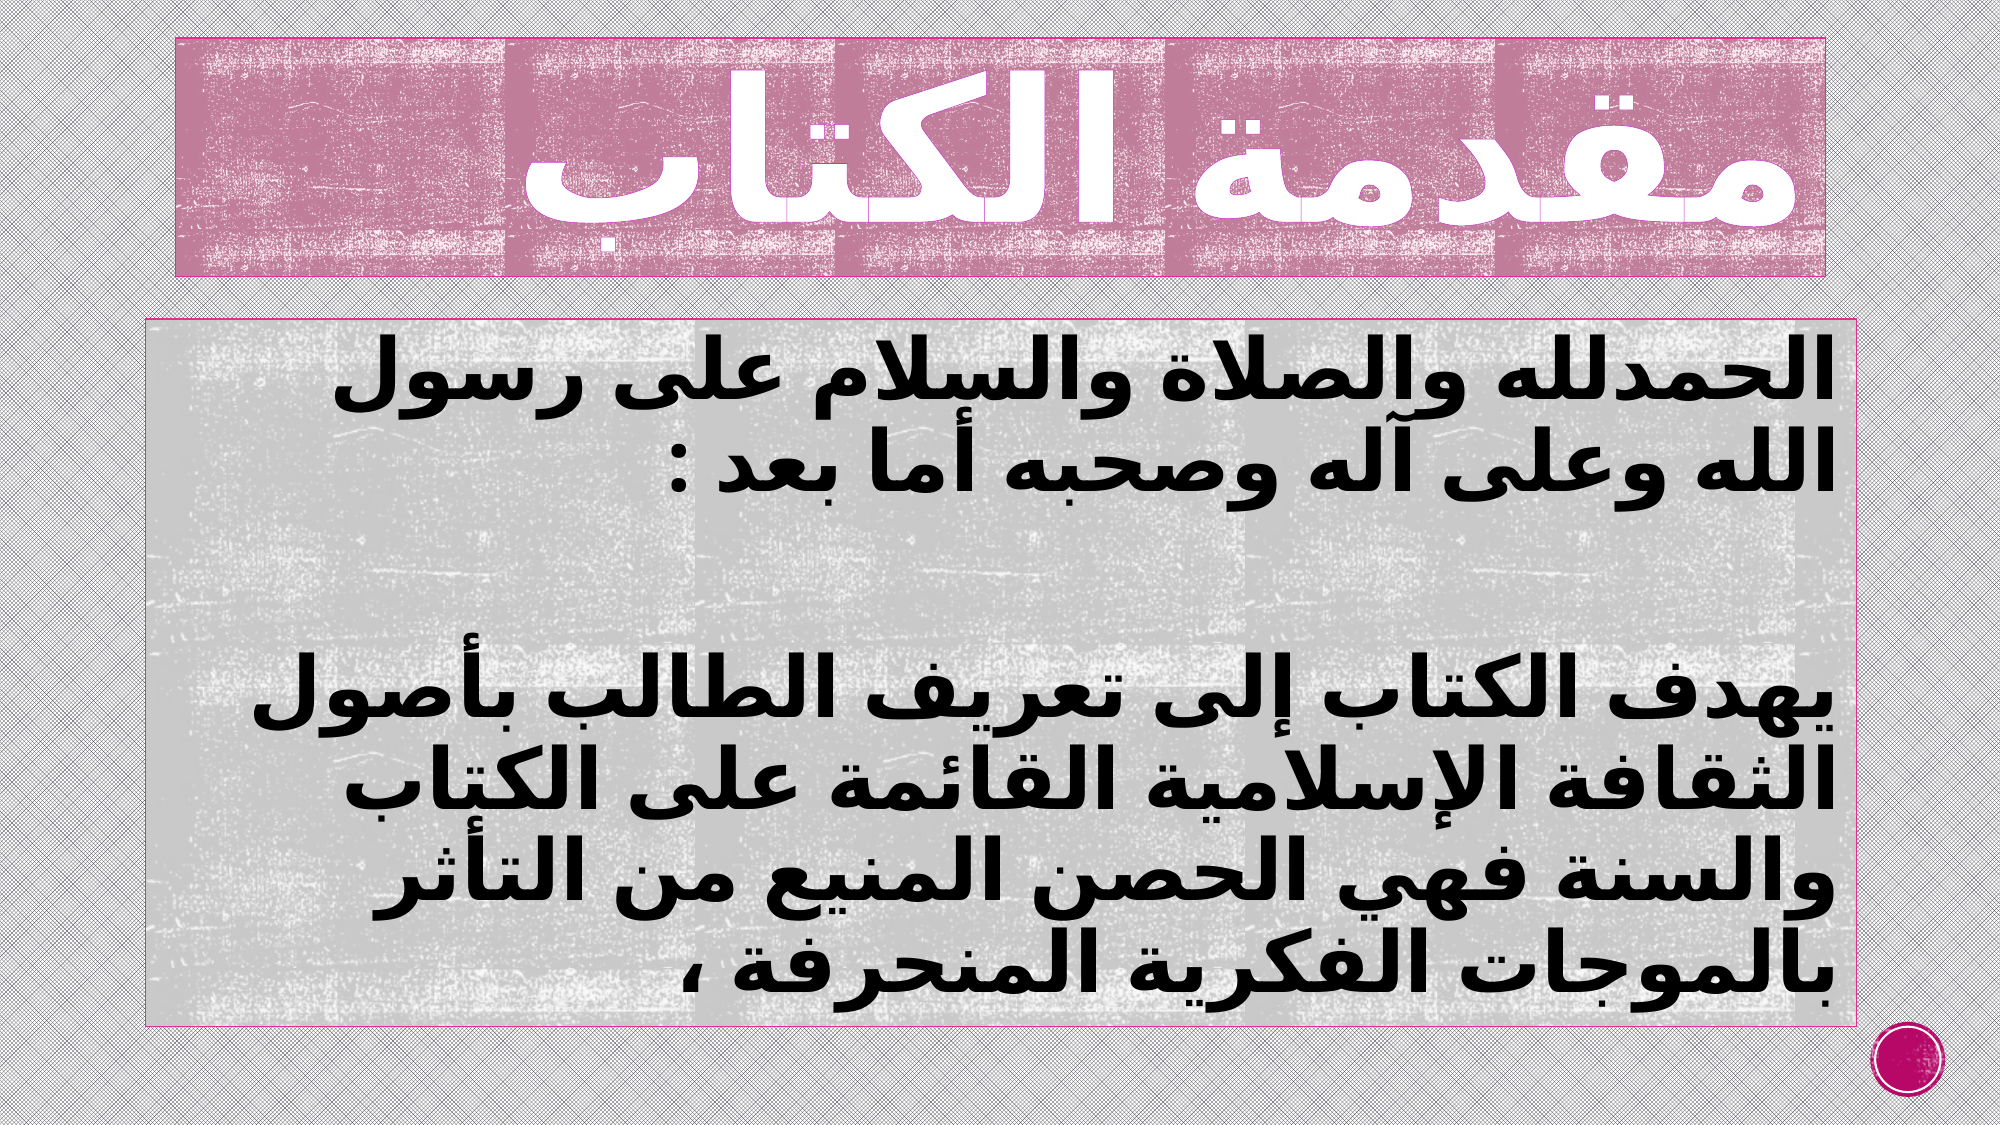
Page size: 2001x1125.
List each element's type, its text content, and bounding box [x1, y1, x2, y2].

list الحمدلله والصلاة والسلام على رسول الله وعلى آله وصحبه أما بعد : يهدف الكتاب إلى تعريف الطالب بأصول الثقافة الإسلامية القائمة على الكتاب والسنة فهي الحصن المنيع من التأثر بالموجات الفكرية المنحرفة ، [145, 318, 1857, 1027]
title مقدمة الكتاب [175, 37, 1826, 277]
